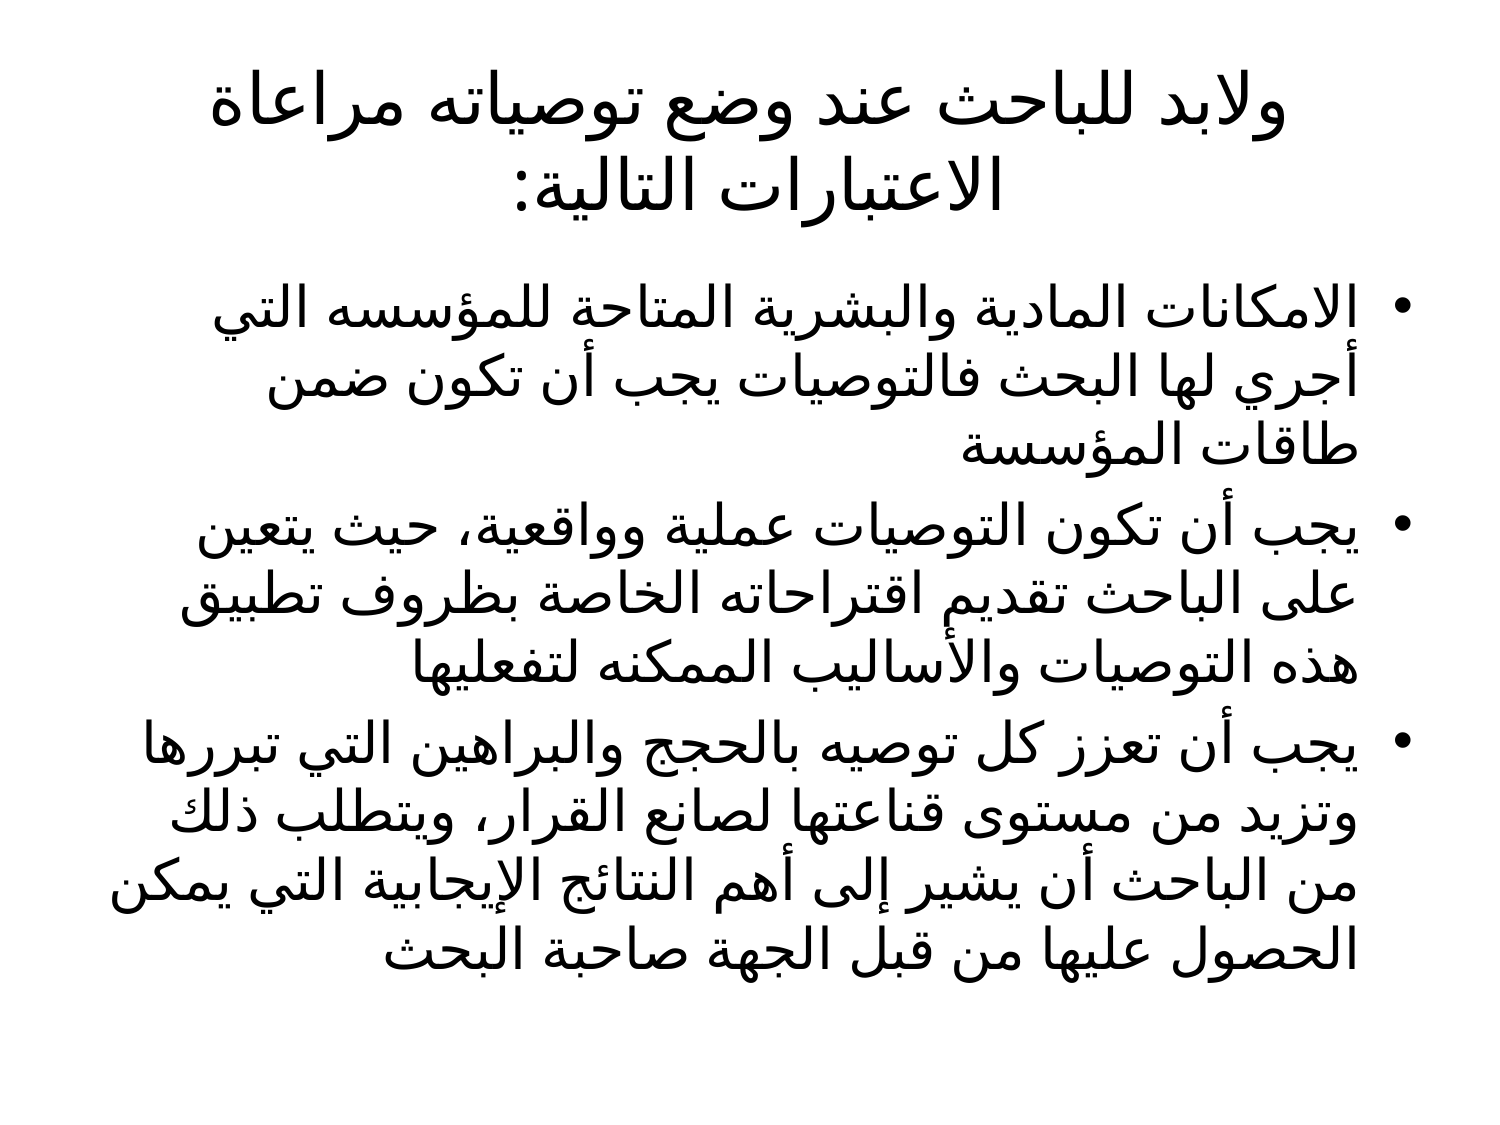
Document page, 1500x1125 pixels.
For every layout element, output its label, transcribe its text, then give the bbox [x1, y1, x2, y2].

list الامكانات المادية والبشرية المتاحة للمؤسسه التي أجري لها البحث فالتوصيات يجب أن تكون ضمن طاقات المؤسسة يجب أن تكون التوصيات عملية وواقعية، حيث يتعين على الباحث تقديم اقتراحاته الخاصة بظروف تطبيق هذه التوصيات والأساليب الممكنه لتفعليها يجب أن تعزز كل توصيه بالحجج والبراهين التي تبررها وتزيد من مستوى قناعتها لصانع القرار، ويتطلب ذلك من الباحث أن يشير إلى أهم النتائج الإيجابية التي يمكن الحصول عليها من قبل الجهة صاحبة البحث [75, 262, 1425, 1005]
title ولابد للباحث عند وضع توصياته مراعاة الاعتبارات التالية: [75, 45, 1425, 233]
